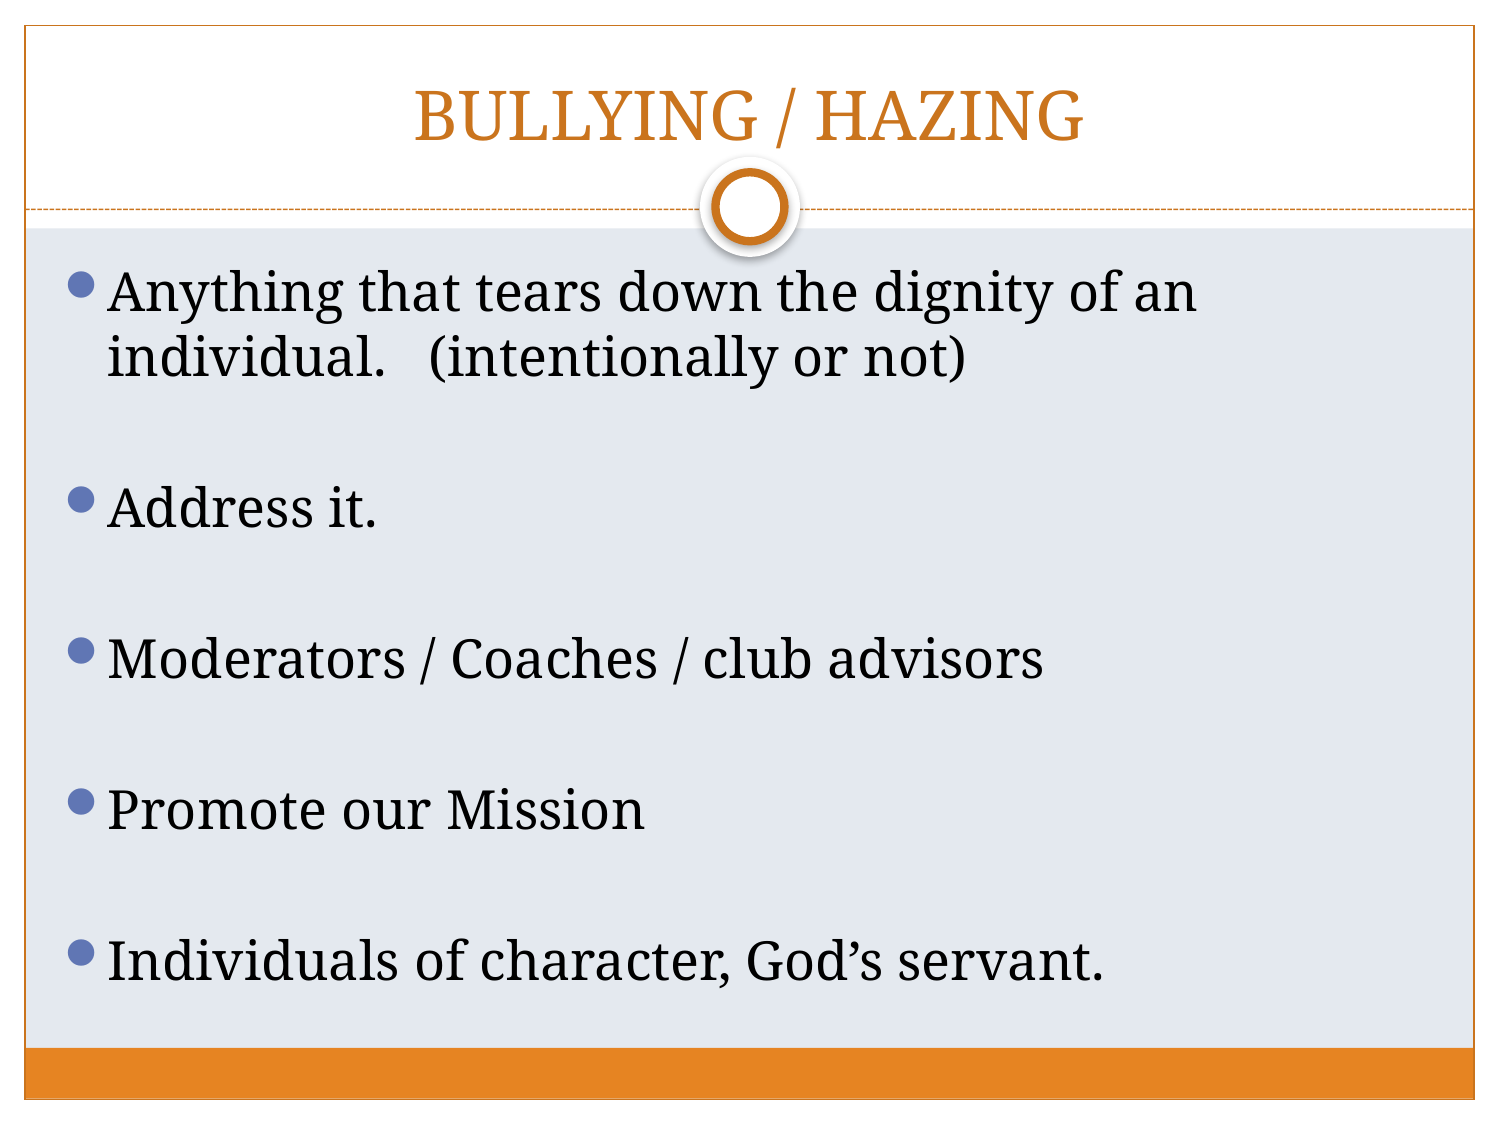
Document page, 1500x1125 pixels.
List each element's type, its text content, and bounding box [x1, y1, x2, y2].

title BULLYING / HAZING [49, 37, 1450, 162]
list Anything that tears down the dignity of an individual. (intentionally or not) Address it. Moderators / Coaches / club advisors Promote our Mission Individuals of character, God’s servant. [49, 250, 1445, 1001]
